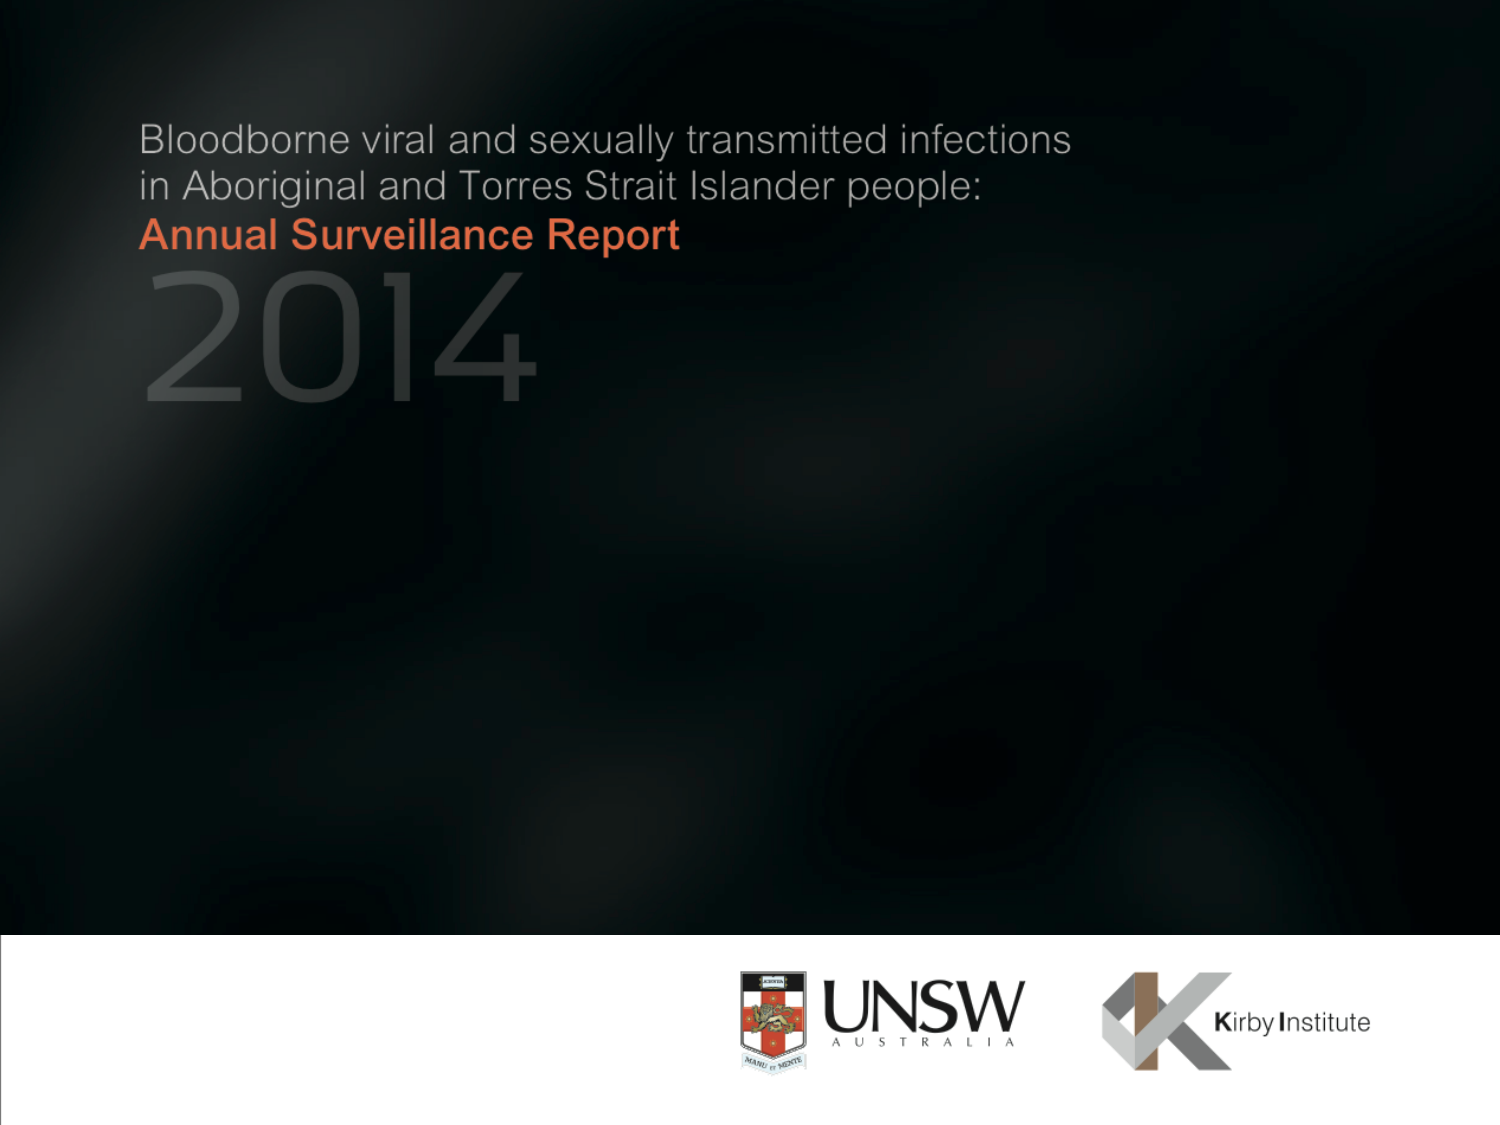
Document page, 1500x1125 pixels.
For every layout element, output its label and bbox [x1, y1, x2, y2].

text_box [0, 0, 1500, 1125]
